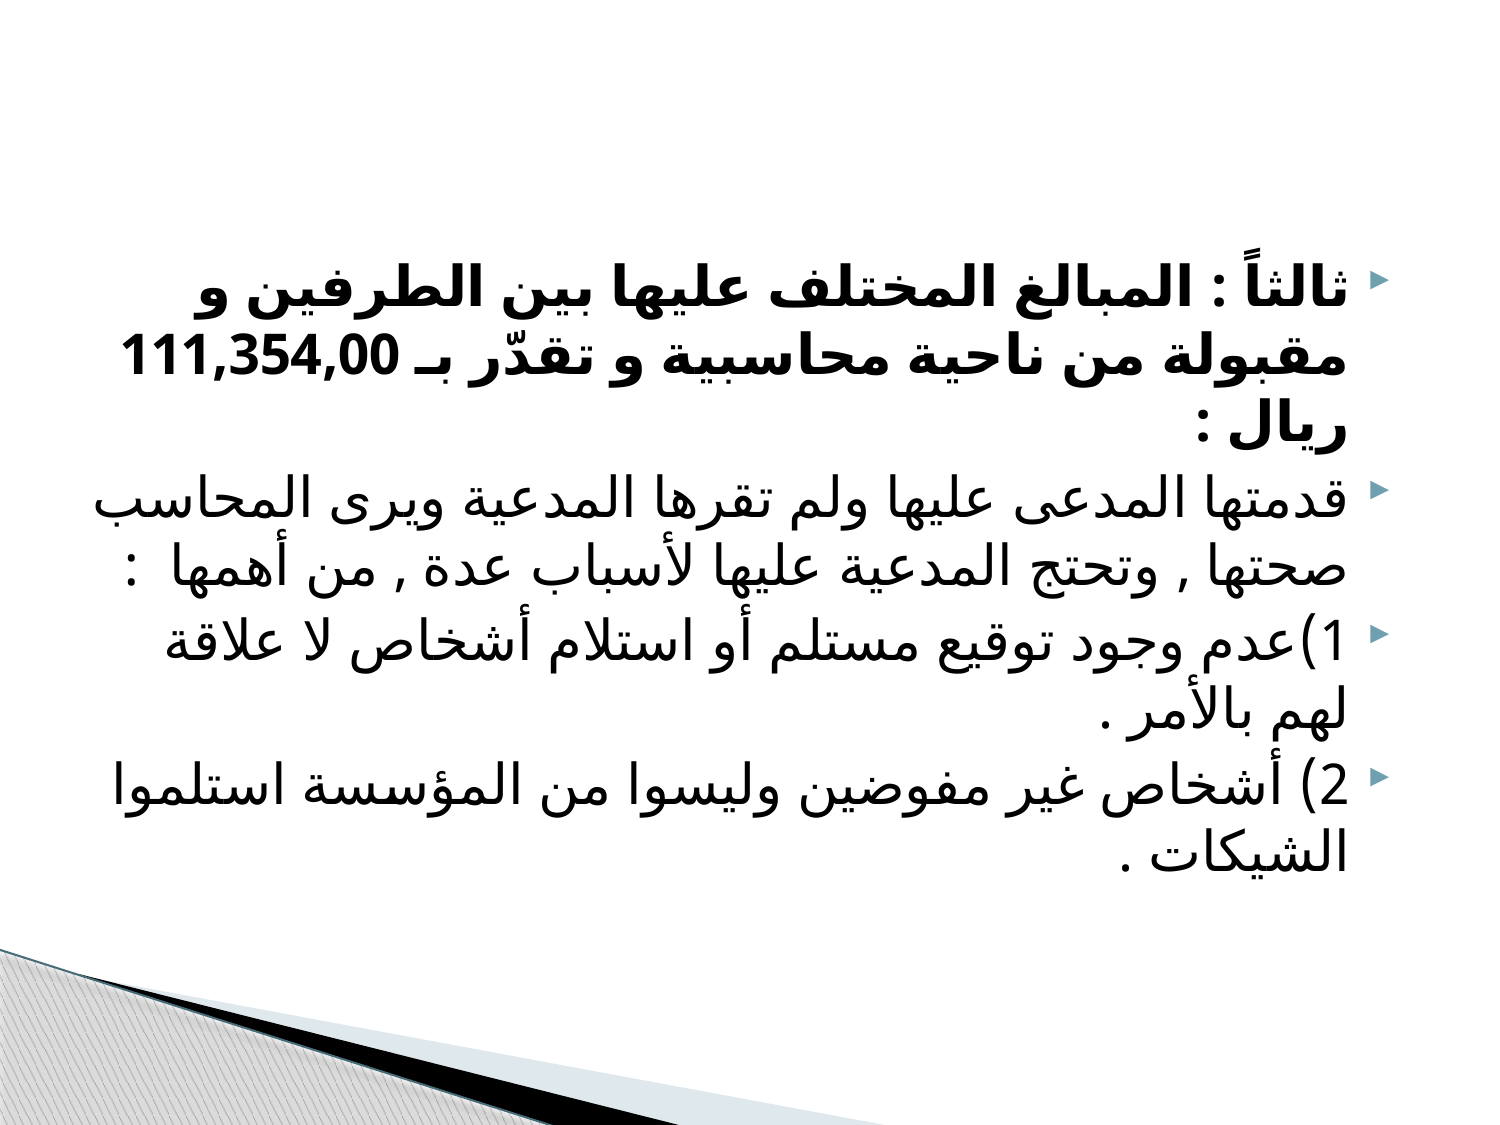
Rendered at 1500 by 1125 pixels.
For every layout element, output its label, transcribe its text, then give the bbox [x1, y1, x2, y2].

list ثالثاً : المبالغ المختلف عليها بين الطرفين و مقبولة من ناحية محاسبية و تقدّر بـ 111,354,00 ريال : قدمتها المدعى عليها ولم تقرها المدعية ويرى المحاسب صحتها , وتحتج المدعية عليها لأسباب عدة , من أهمها : 1)عدم وجود توقيع مستلم أو استلام أشخاص لا علاقة لهم بالأمر . 2) أشخاص غير مفوضين وليسوا من المؤسسة استلموا الشيكات . [75, 243, 1425, 986]
